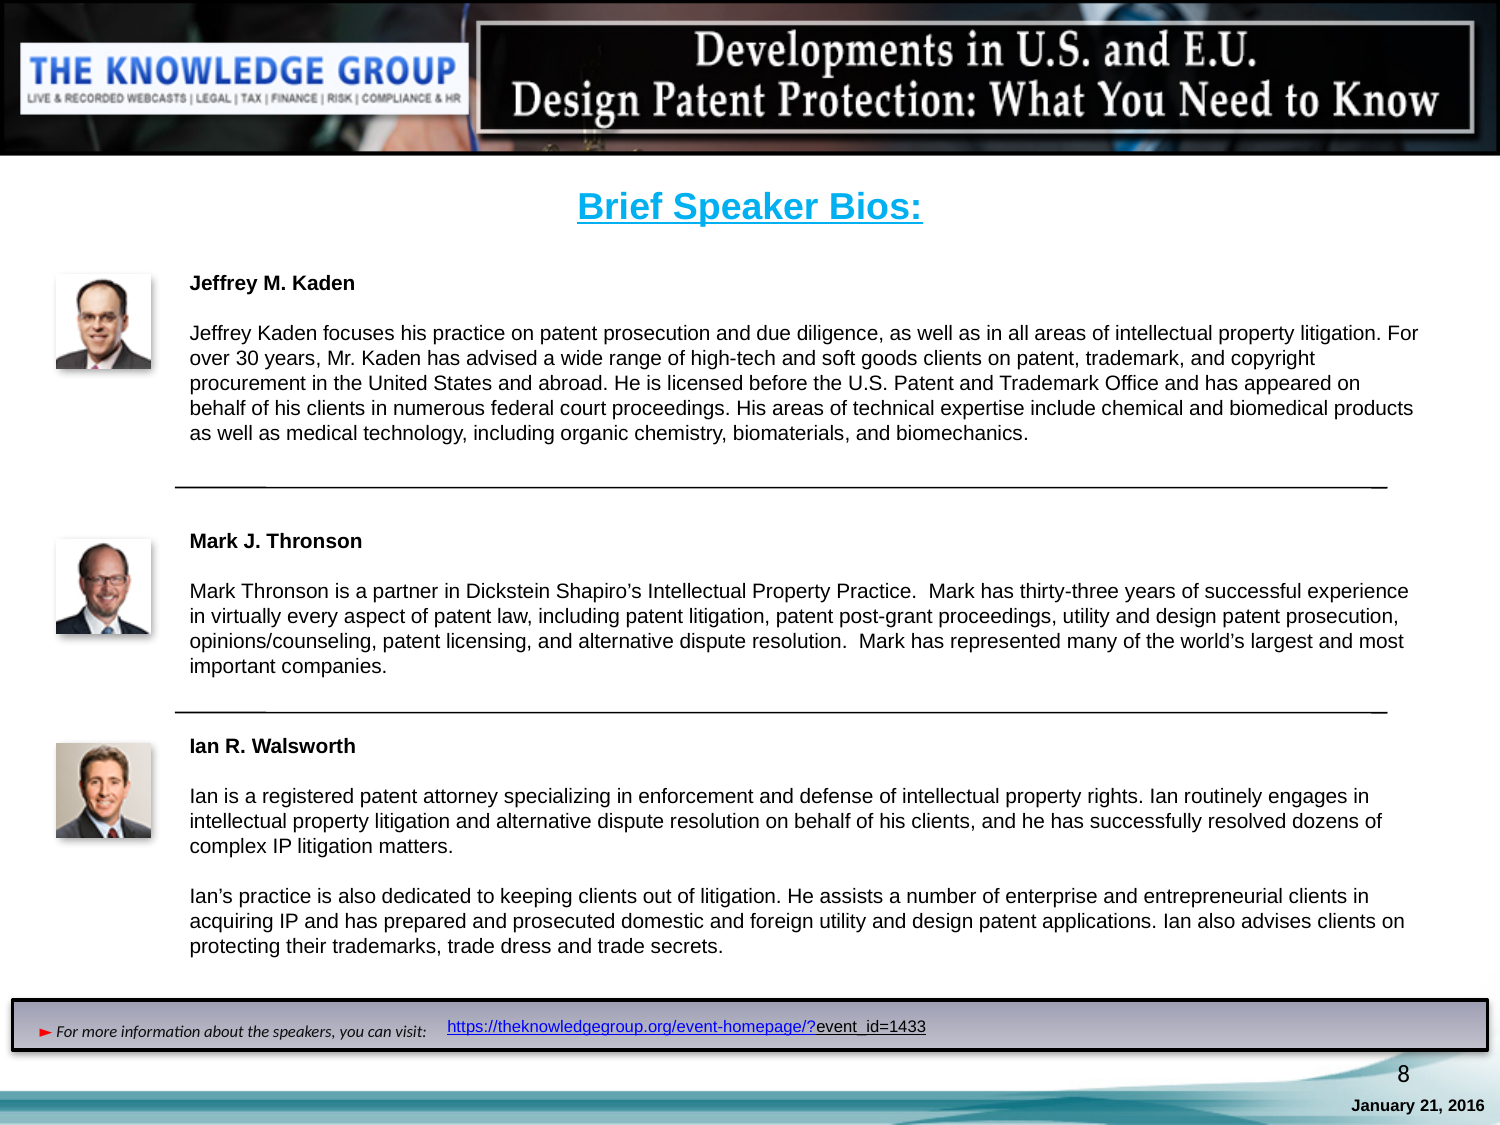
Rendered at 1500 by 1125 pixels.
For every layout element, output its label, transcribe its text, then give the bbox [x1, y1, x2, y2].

picture [0, 0, 1500, 174]
text_box Brief Speaker Bios: [0, 174, 1500, 235]
text_box Ian R. Walsworth Ian is a registered patent attorney specializing in enforcement and defense of intellectual property rights. Ian routinely engages in intellectual property litigation and alternative dispute resolution on behalf of his clients, and he has successfully resolved dozens of complex IP litigation matters. Ian’s practice is also dedicated to keeping clients out of litigation. He assists a number of enterprise and entrepreneurial clients in acquiring IP and has prepared and prosecuted domestic and foreign utility and design patent applications. Ian also advises clients on protecting their trademarks, trade dress and trade secrets. [174, 725, 1438, 965]
text_box Mark J. Thronson Mark Thronson is a partner in Dickstein Shapiro’s Intellectual Property Practice. Mark has thirty-three years of successful experience in virtually every aspect of patent law, including patent litigation, patent post-grant proceedings, utility and design patent prosecution, opinions/counseling, patent licensing, and alternative dispute resolution. Mark has represented many of the world’s largest and most important companies. [174, 520, 1438, 686]
slide_number 8 [1074, 1061, 1425, 1103]
text_box Jeffrey M. Kaden Jeffrey Kaden focuses his practice on patent prosecution and due diligence, as well as in all areas of intellectual property litigation. For over 30 years, Mr. Kaden has advised a wide range of high-tech and soft goods clients on patent, trademark, and copyright procurement in the United States and abroad. He is licensed before the U.S. Patent and Trademark Office and has appeared on behalf of his clients in numerous federal court proceedings. His areas of technical expertise include chemical and biomedical products as well as medical technology, including organic chemistry, biomaterials, and biomechanics. [174, 262, 1438, 453]
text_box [12, 999, 1488, 1051]
picture [0, 235, 1500, 1125]
text_box January 21, 2016 [1100, 1087, 1500, 1123]
